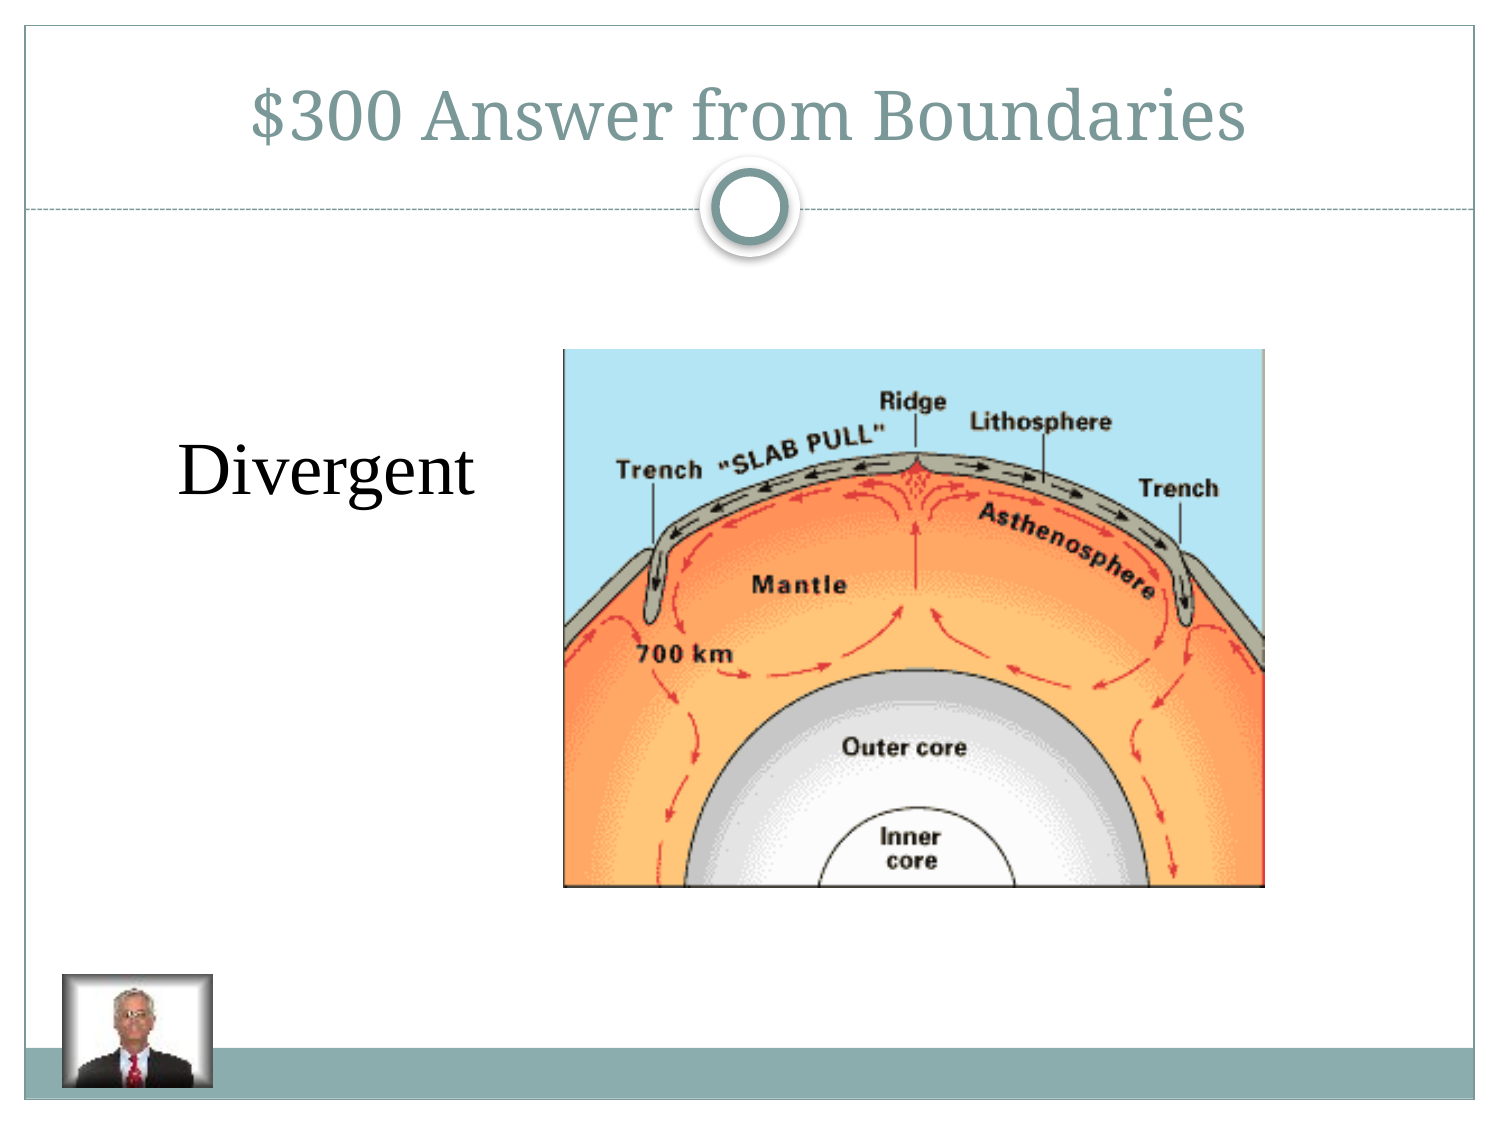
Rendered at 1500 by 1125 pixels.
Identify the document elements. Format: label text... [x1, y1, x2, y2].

picture [562, 349, 1265, 888]
title $300 Answer from Boundaries [49, 37, 1450, 162]
picture [62, 974, 213, 1088]
text_box Divergent [162, 412, 555, 518]
